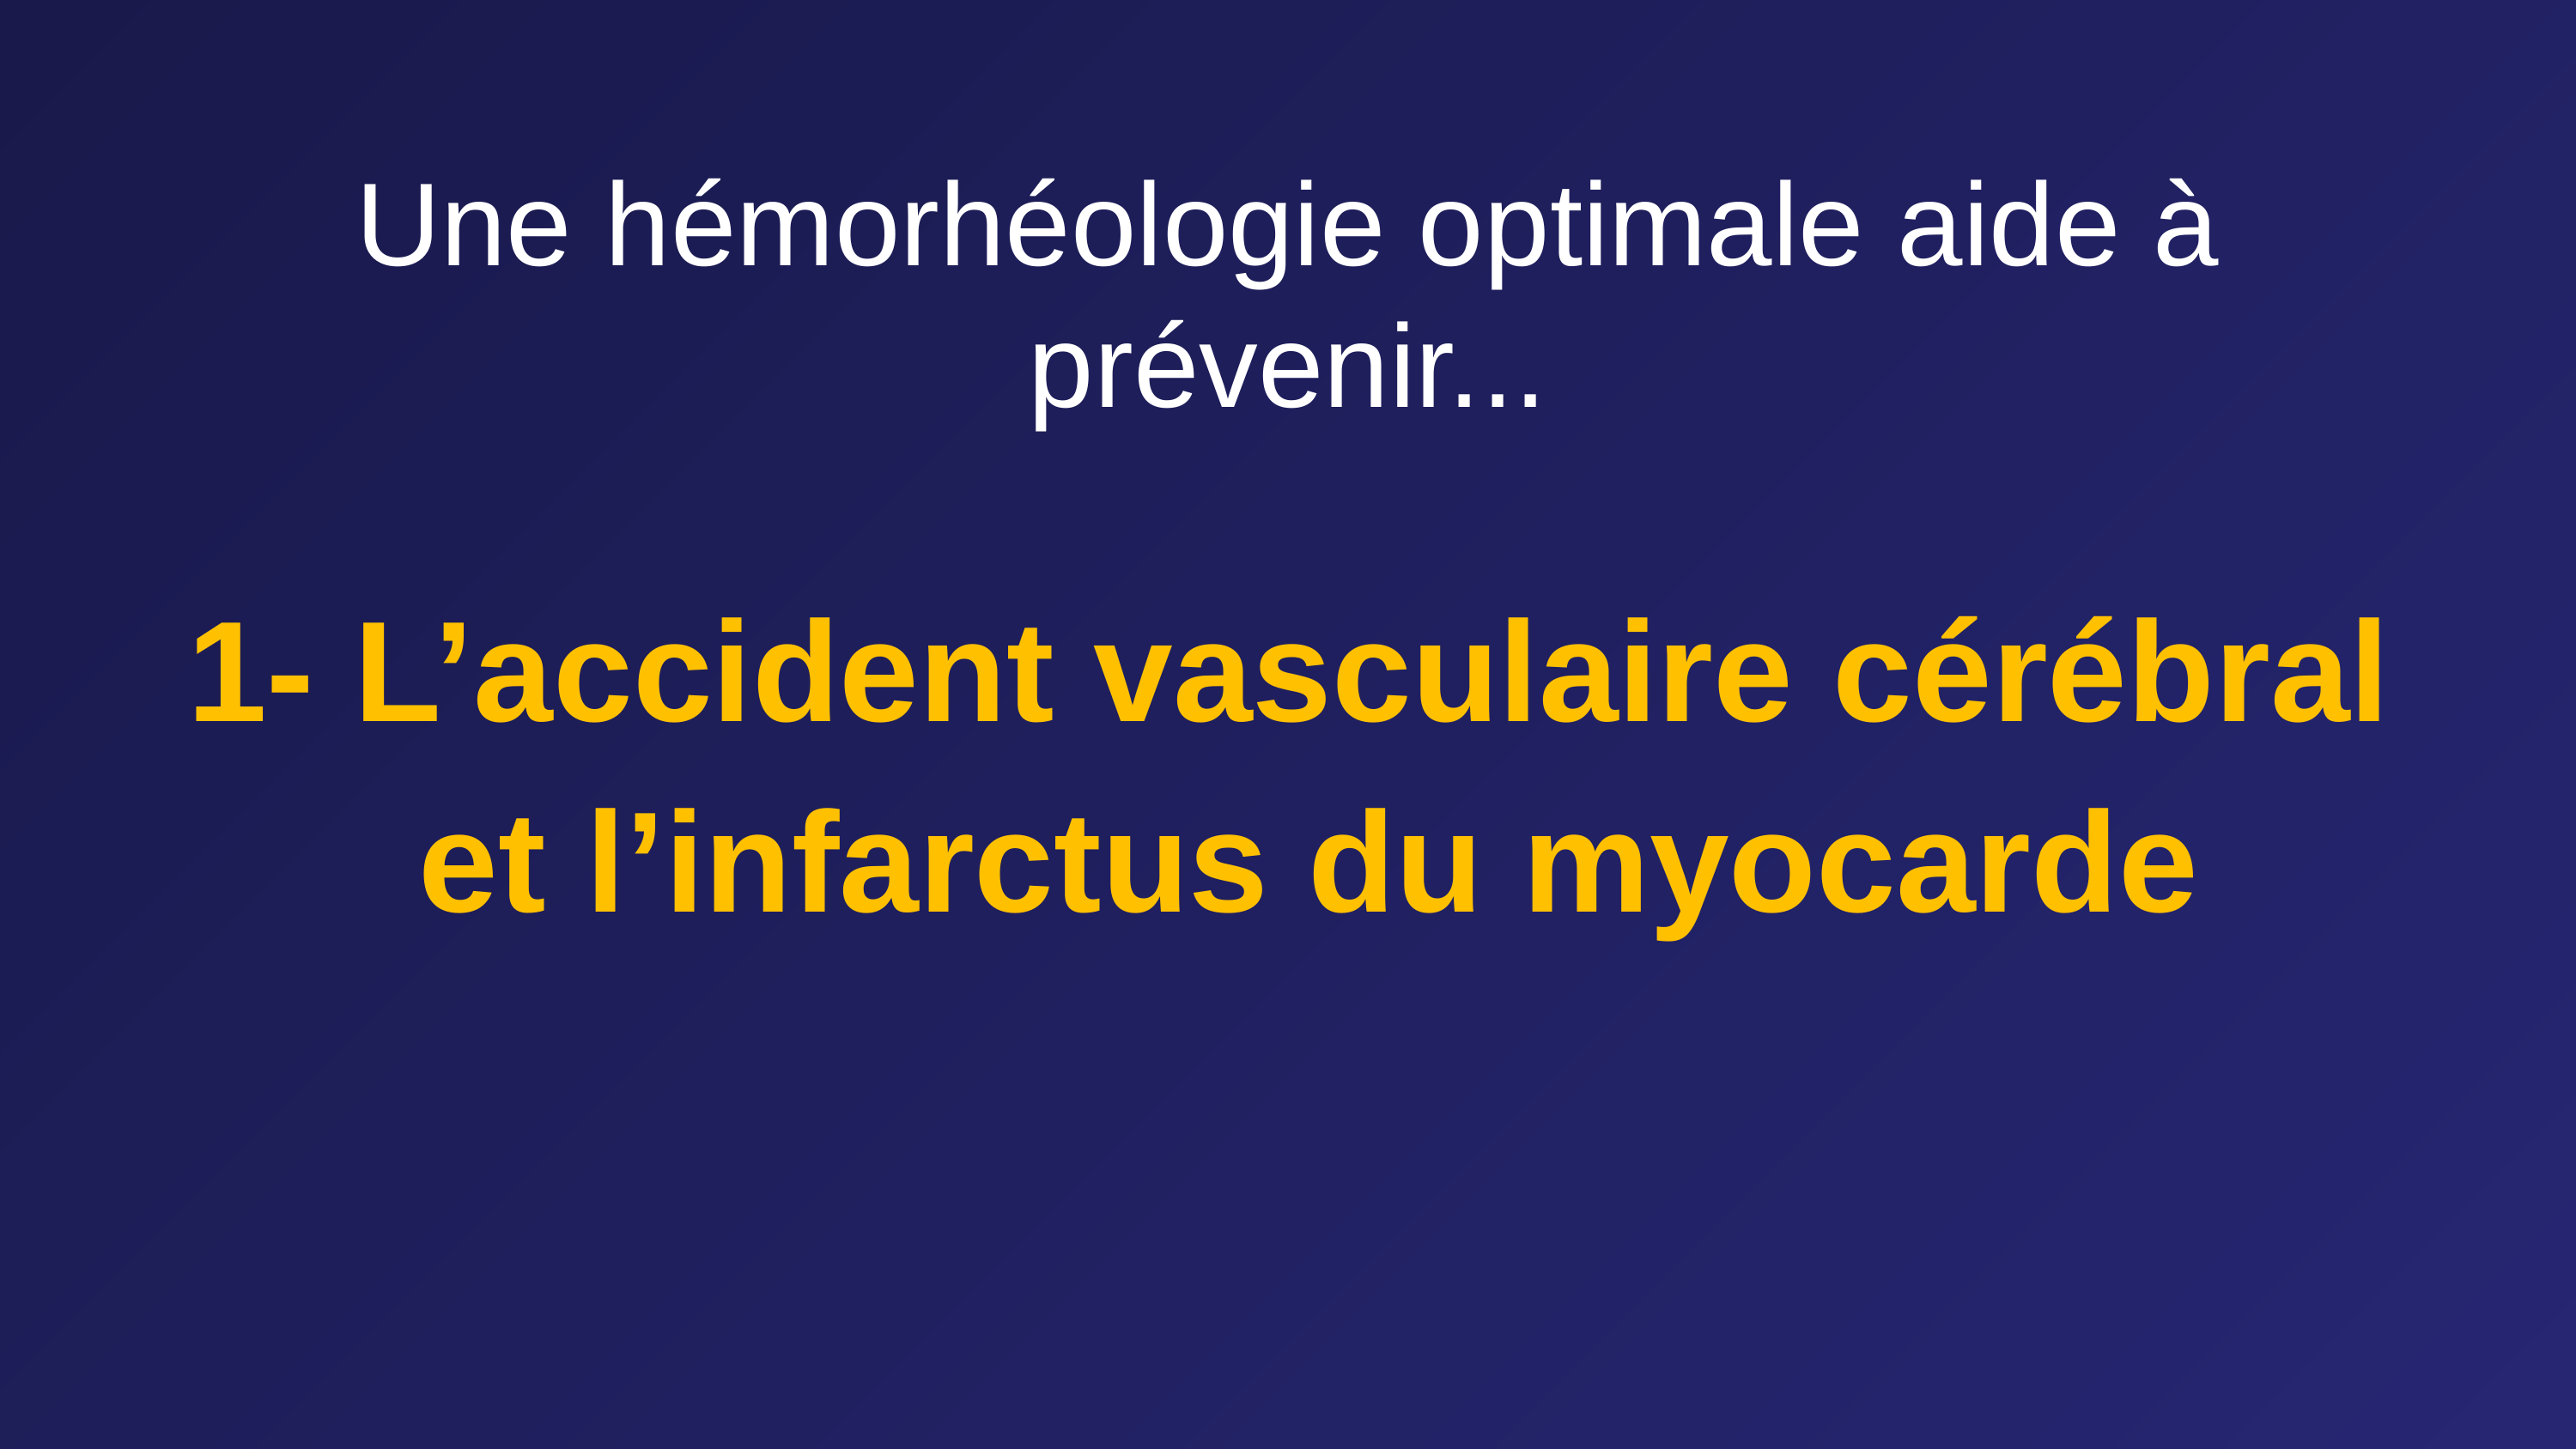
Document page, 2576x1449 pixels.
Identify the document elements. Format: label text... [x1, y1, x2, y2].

title Une hémorhéologie optimale aide à prévenir... [187, 220, 2389, 359]
list 1- L’accident vasculaire cérébral et l’infarctus du myocarde [129, 587, 2490, 1229]
